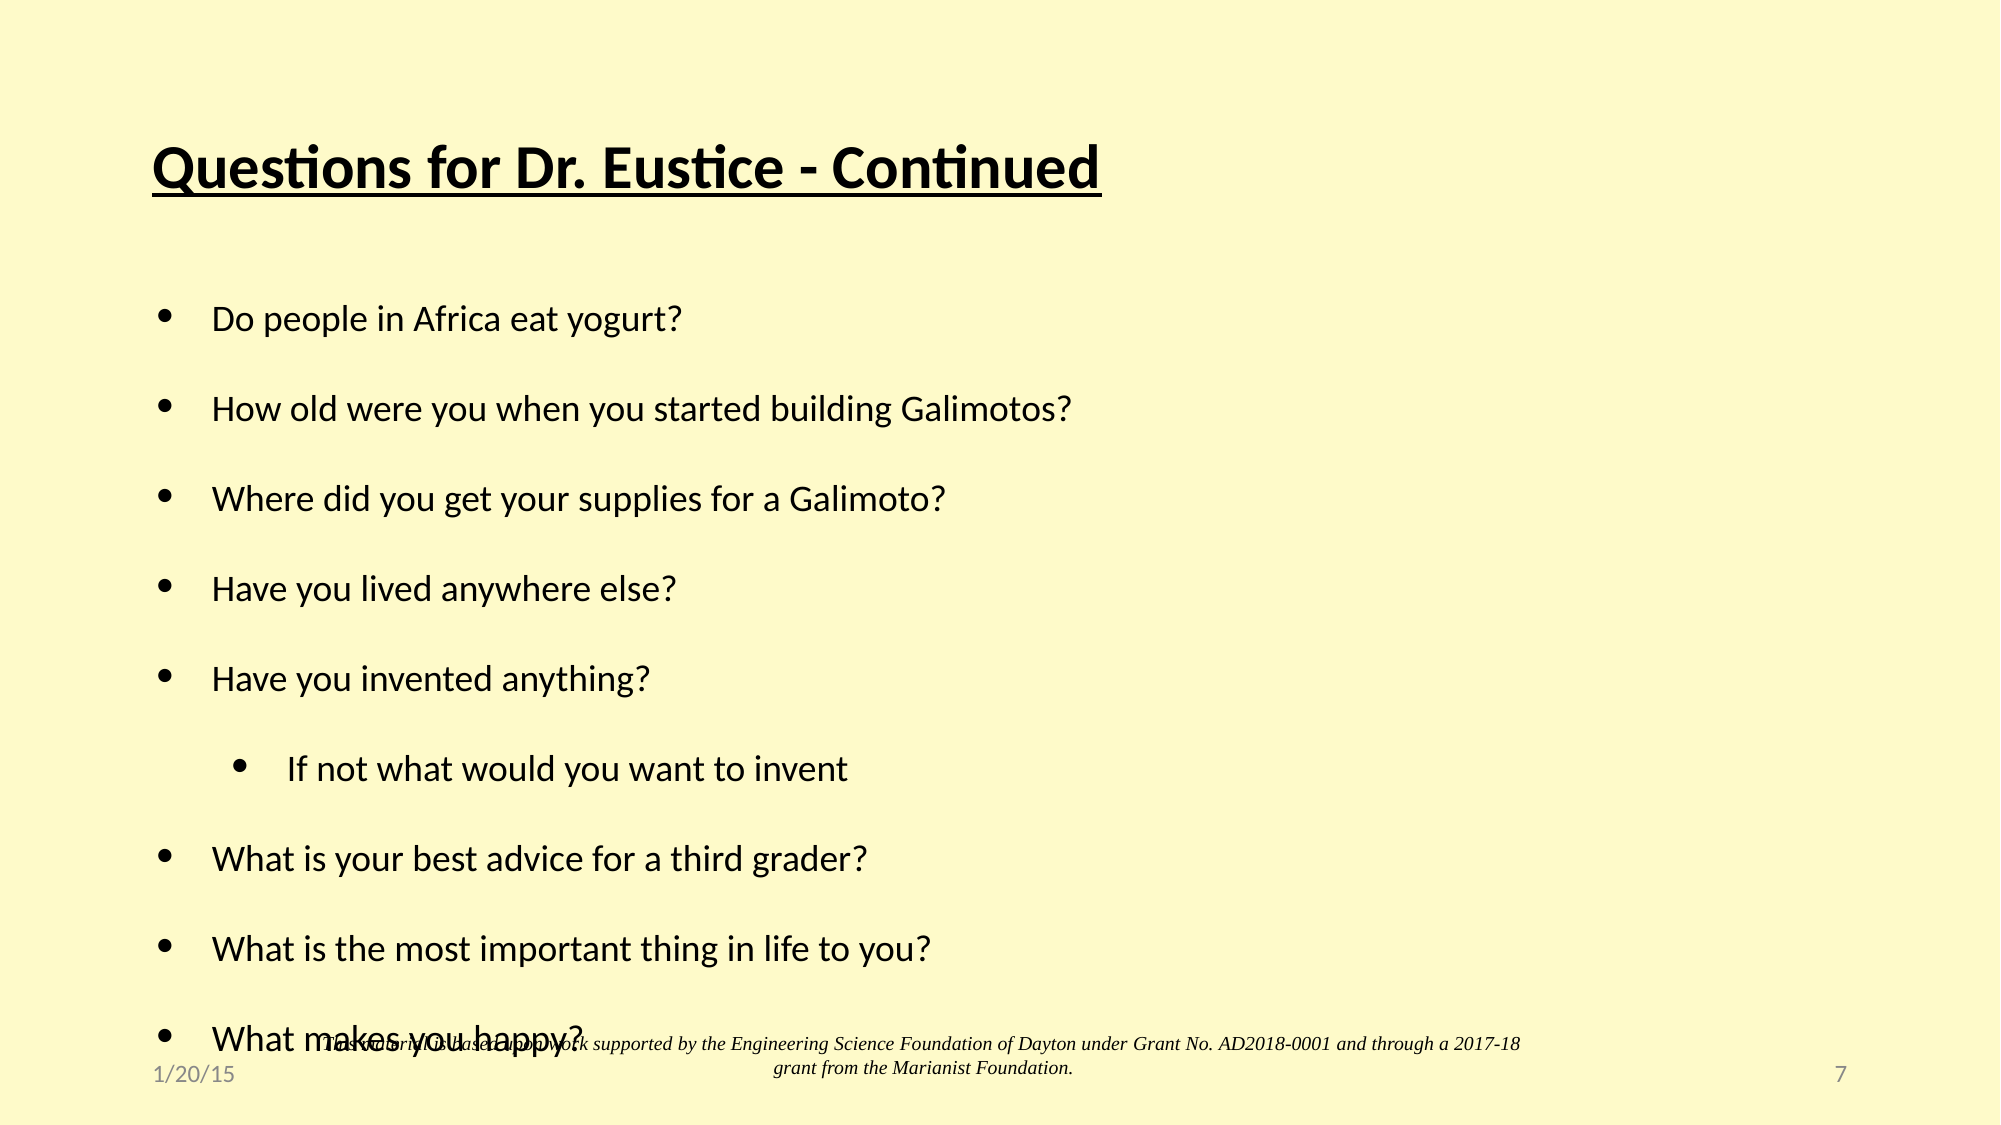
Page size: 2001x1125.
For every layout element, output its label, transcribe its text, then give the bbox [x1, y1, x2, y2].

list Do people in Africa eat yogurt? How old were you when you started building Galimotos? Where did you get your supplies for a Galimoto? Have you lived anywhere else? Have you invented anything? If not what would you want to invent What is your best advice for a third grader? What is the most important thing in life to you? What makes you happy? [121, 234, 1847, 948]
title Questions for Dr. Eustice - Continued [137, 59, 1863, 278]
